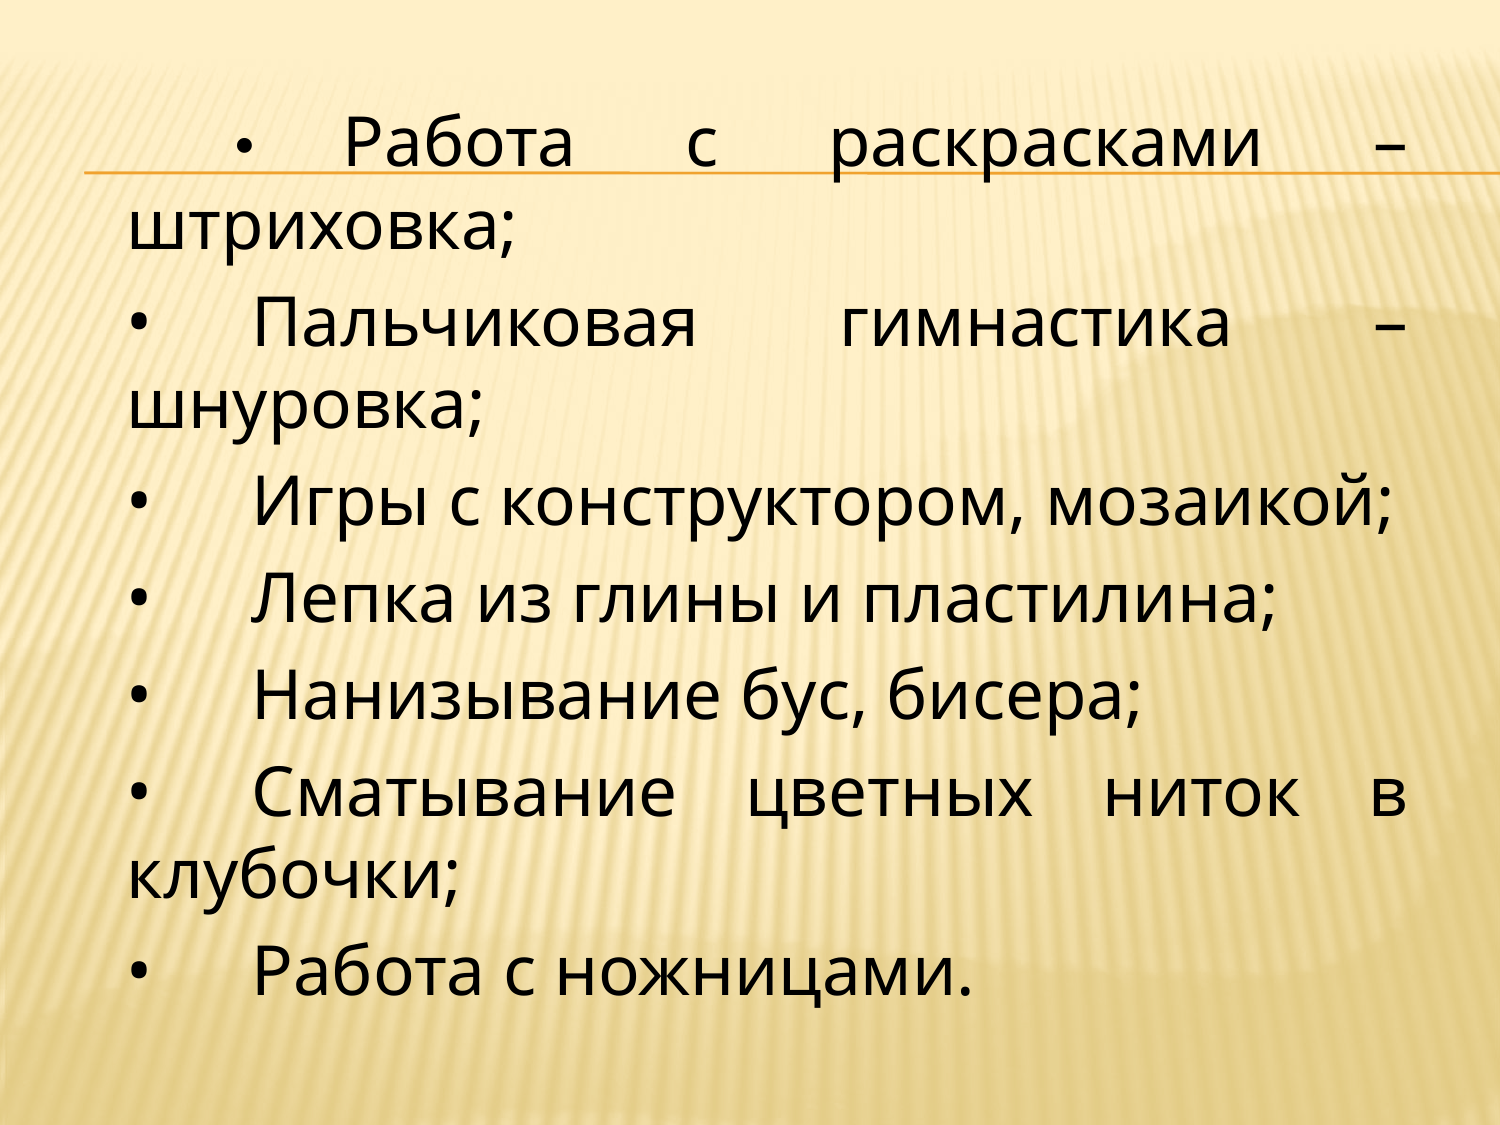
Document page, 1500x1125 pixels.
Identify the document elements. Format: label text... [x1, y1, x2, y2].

list • Работа с раскрасками – штриховка; • Пальчиковая гимнастика – шнуровка; • Игры с конструктором, мозаикой; • Лепка из глины и пластилина; • Нанизывание бус, бисера; • Сматывание цветных ниток в клубочки; • Работа с ножницами. [112, 90, 1424, 1059]
